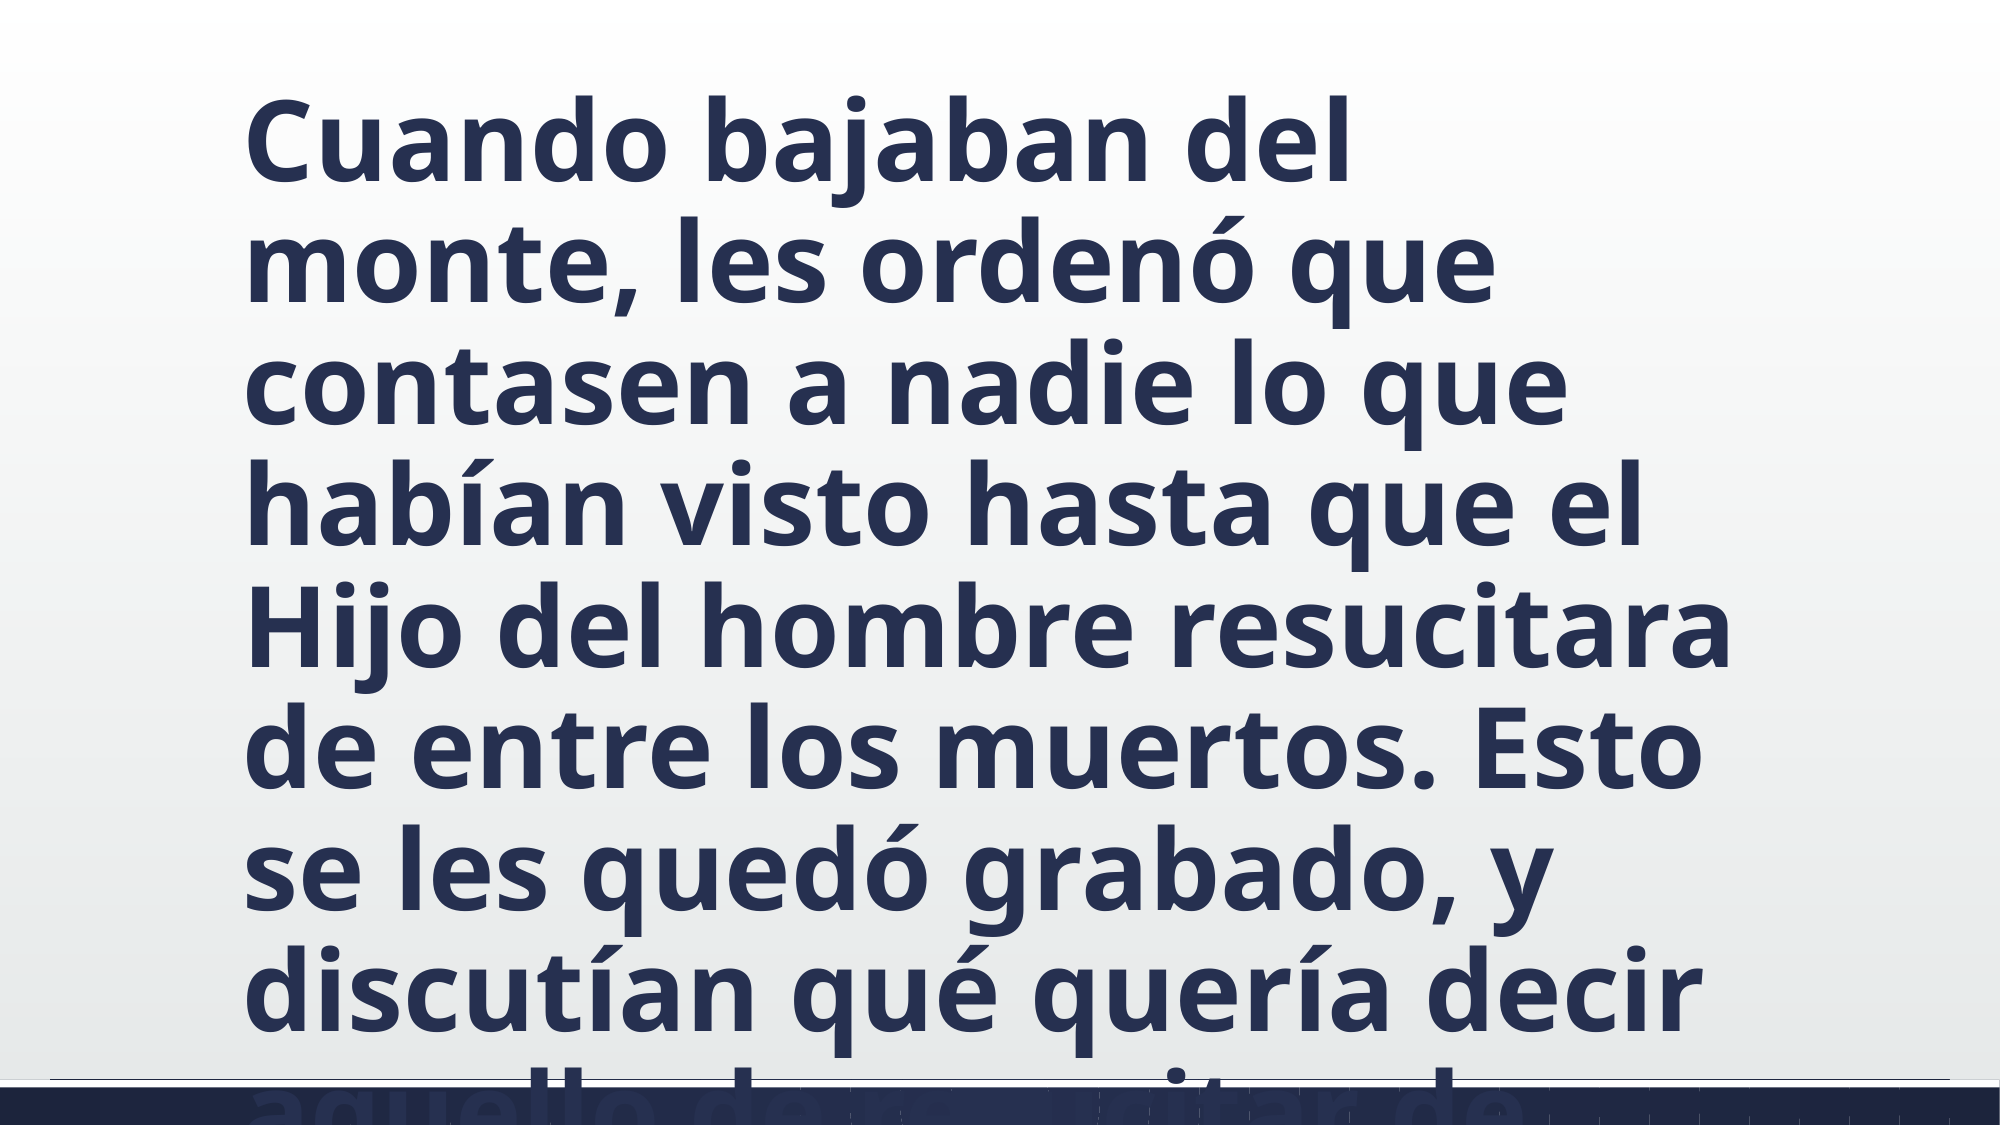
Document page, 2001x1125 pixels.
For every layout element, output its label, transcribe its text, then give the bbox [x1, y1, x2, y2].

list Cuando bajaban del monte, les ordenó que contasen a nadie lo que habían visto hasta que el Hijo del hombre resucitara de entre los muertos. Esto se les quedó grabado, y discutían qué quería decir aquello de resucitar de entre los muertos. [219, 76, 1780, 990]
